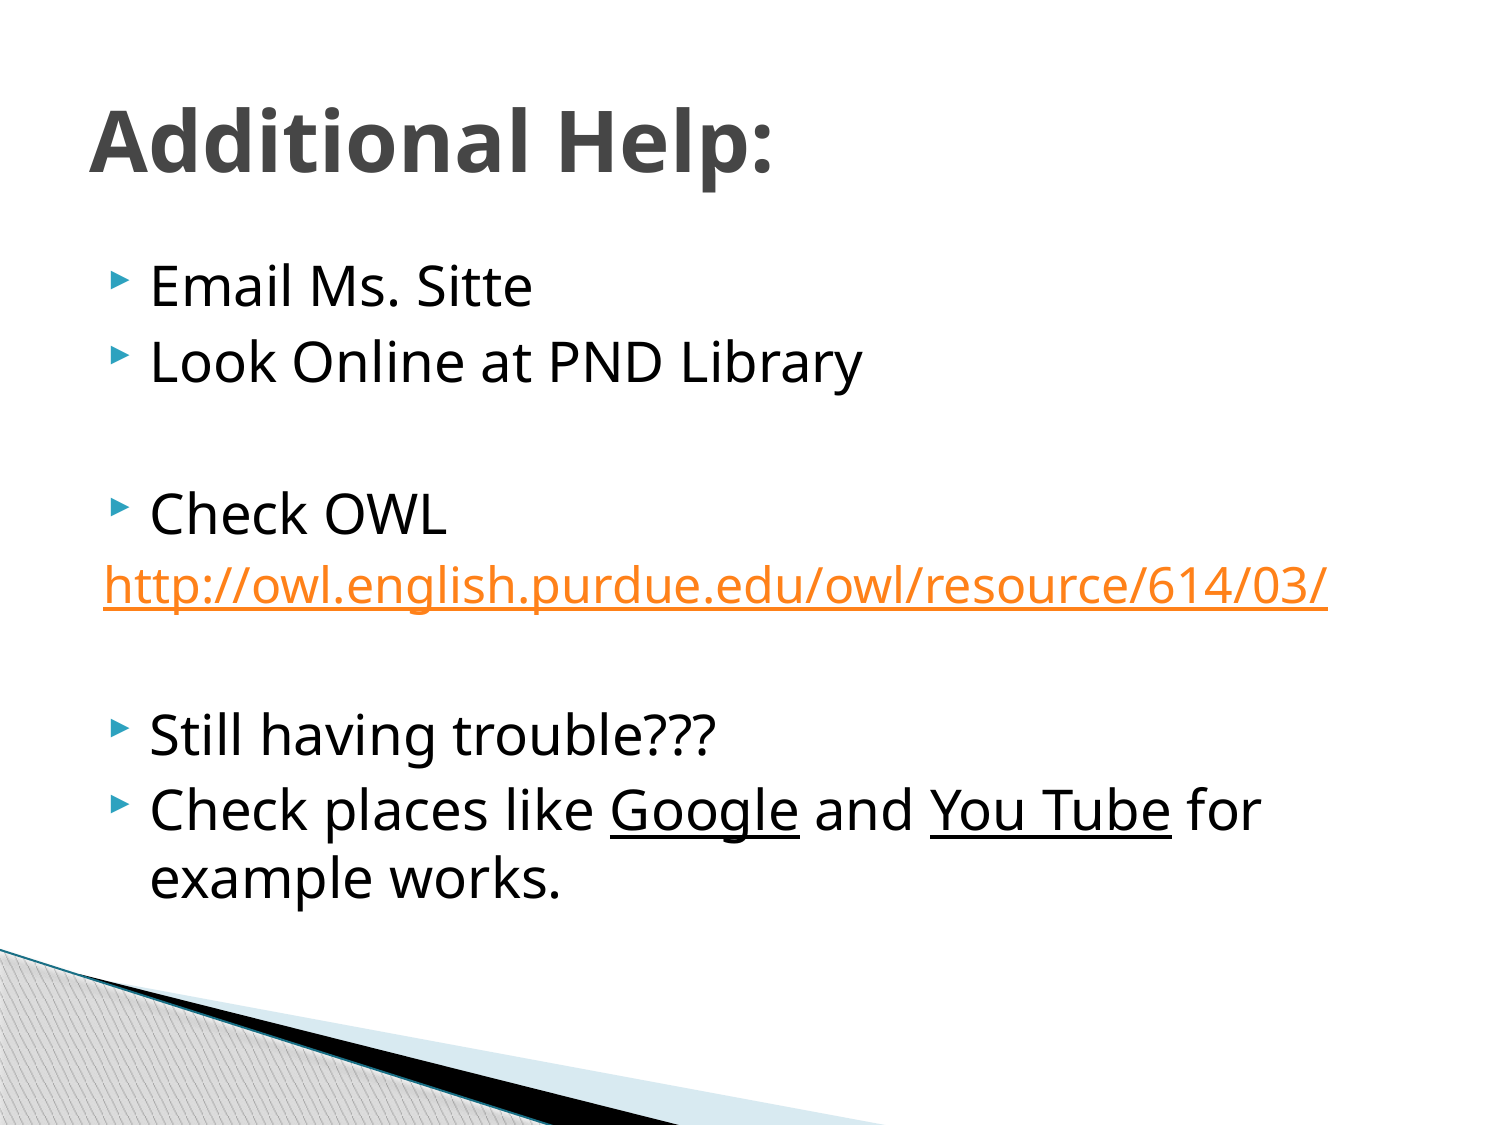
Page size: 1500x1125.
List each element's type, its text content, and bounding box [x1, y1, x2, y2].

list Email Ms. Sitte Look Online at PND Library Check OWL http://owl.english.purdue.edu/owl/resource/614/03/ Still having trouble??? Check places like Google and You Tube for example works. [75, 243, 1425, 986]
title Additional Help: [75, 45, 1425, 233]
